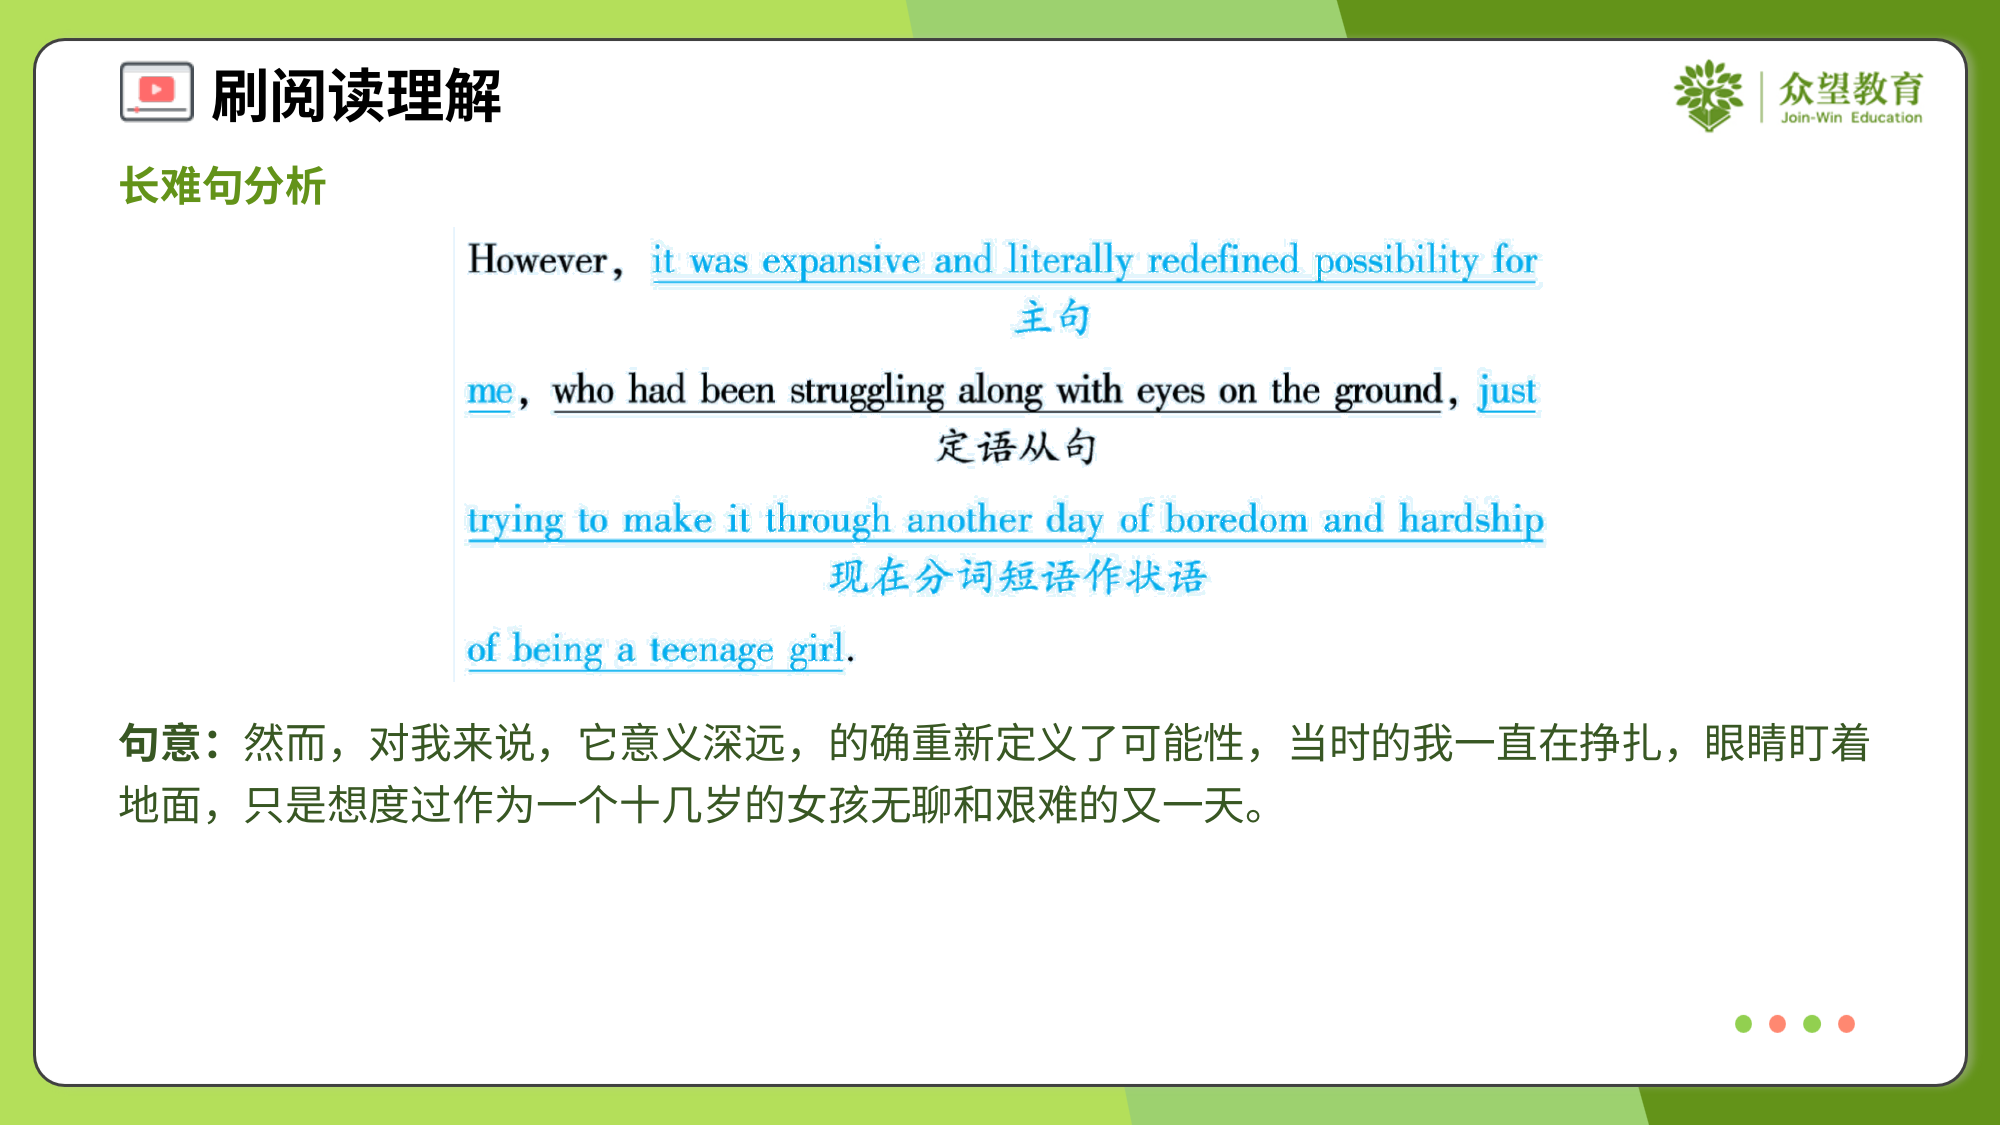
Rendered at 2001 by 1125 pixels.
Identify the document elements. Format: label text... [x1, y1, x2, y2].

picture [0, 0, 2000, 1125]
text_box 句意：然而，对我来说，它意义深远，的确重新定义了可能性，当时的我一直在挣扎，眼睛盯着地面，只是想度过作为一个十几岁的女孩无聊和艰难的又一天。 [118, 704, 1883, 825]
text_box 长难句分析 [118, 147, 1883, 206]
